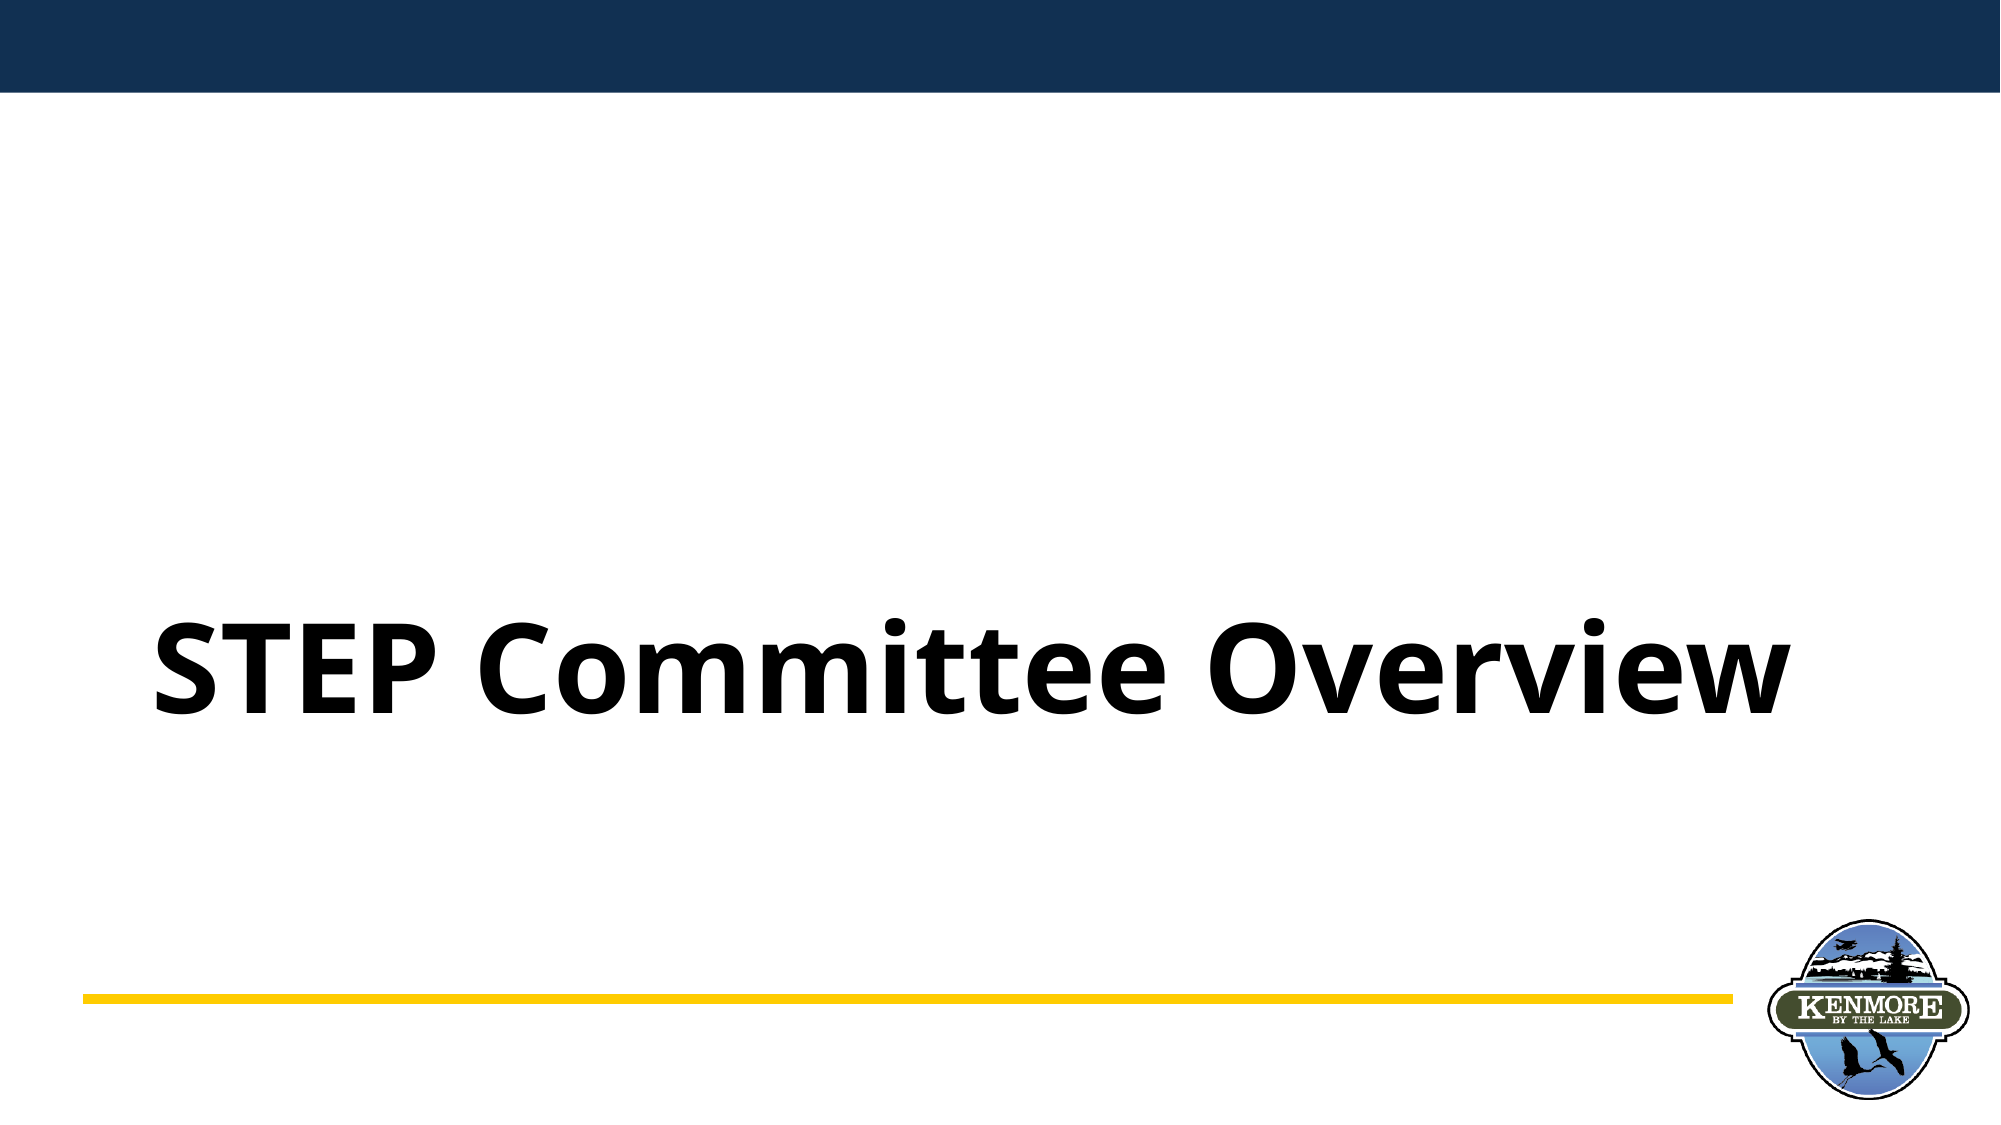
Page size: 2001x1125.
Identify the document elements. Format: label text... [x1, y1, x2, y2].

text_box [0, 0, 2000, 94]
slide_number 7 [1412, 1042, 1863, 1103]
picture [1767, 919, 1970, 1100]
title STEP Committee Overview [136, 280, 1862, 749]
